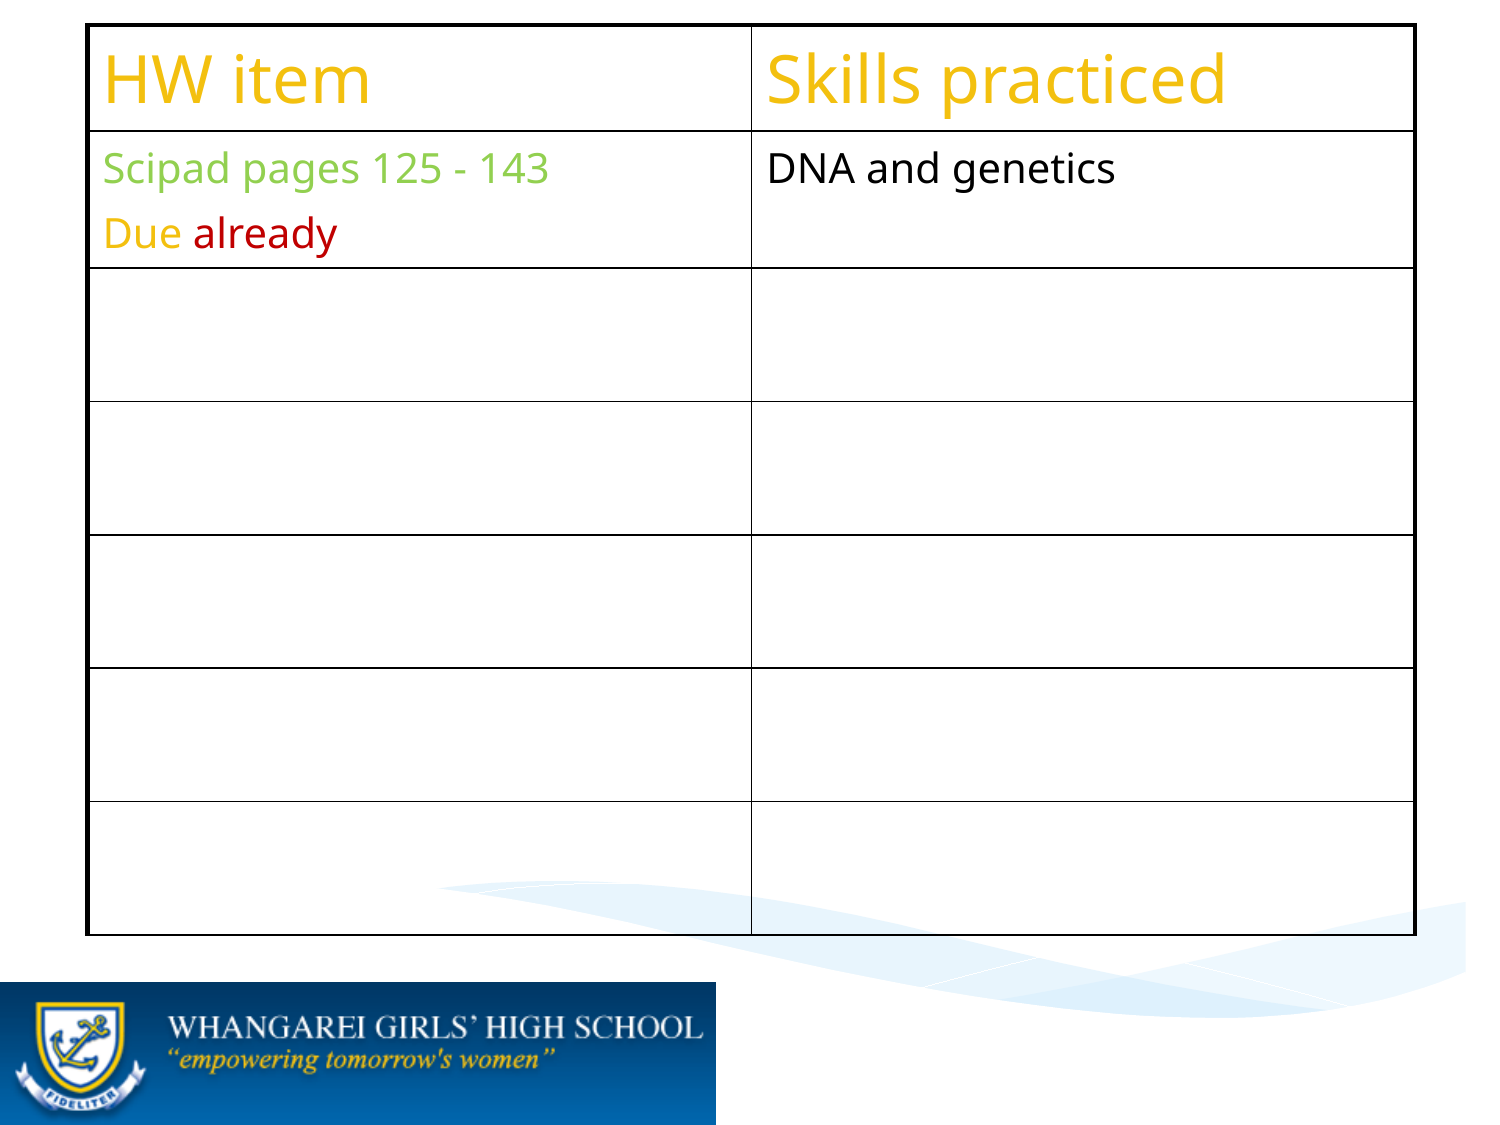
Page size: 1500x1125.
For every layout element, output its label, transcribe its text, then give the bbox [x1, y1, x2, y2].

table_cell [752, 402, 1413, 534]
picture [0, 982, 716, 1125]
table_cell Scipad pages 125 - 143 Due already [90, 132, 751, 267]
table_header HW item [90, 27, 751, 130]
table_cell DNA and genetics [752, 132, 1413, 267]
table_header Skills practiced [752, 27, 1413, 130]
table_cell [752, 669, 1413, 801]
table_cell [90, 269, 751, 401]
table_cell [90, 402, 751, 534]
table_cell [90, 669, 751, 801]
table_cell [752, 802, 1413, 934]
table_cell [90, 802, 751, 934]
table_cell [752, 536, 1413, 667]
table_cell [752, 269, 1413, 401]
table_cell [90, 536, 751, 667]
